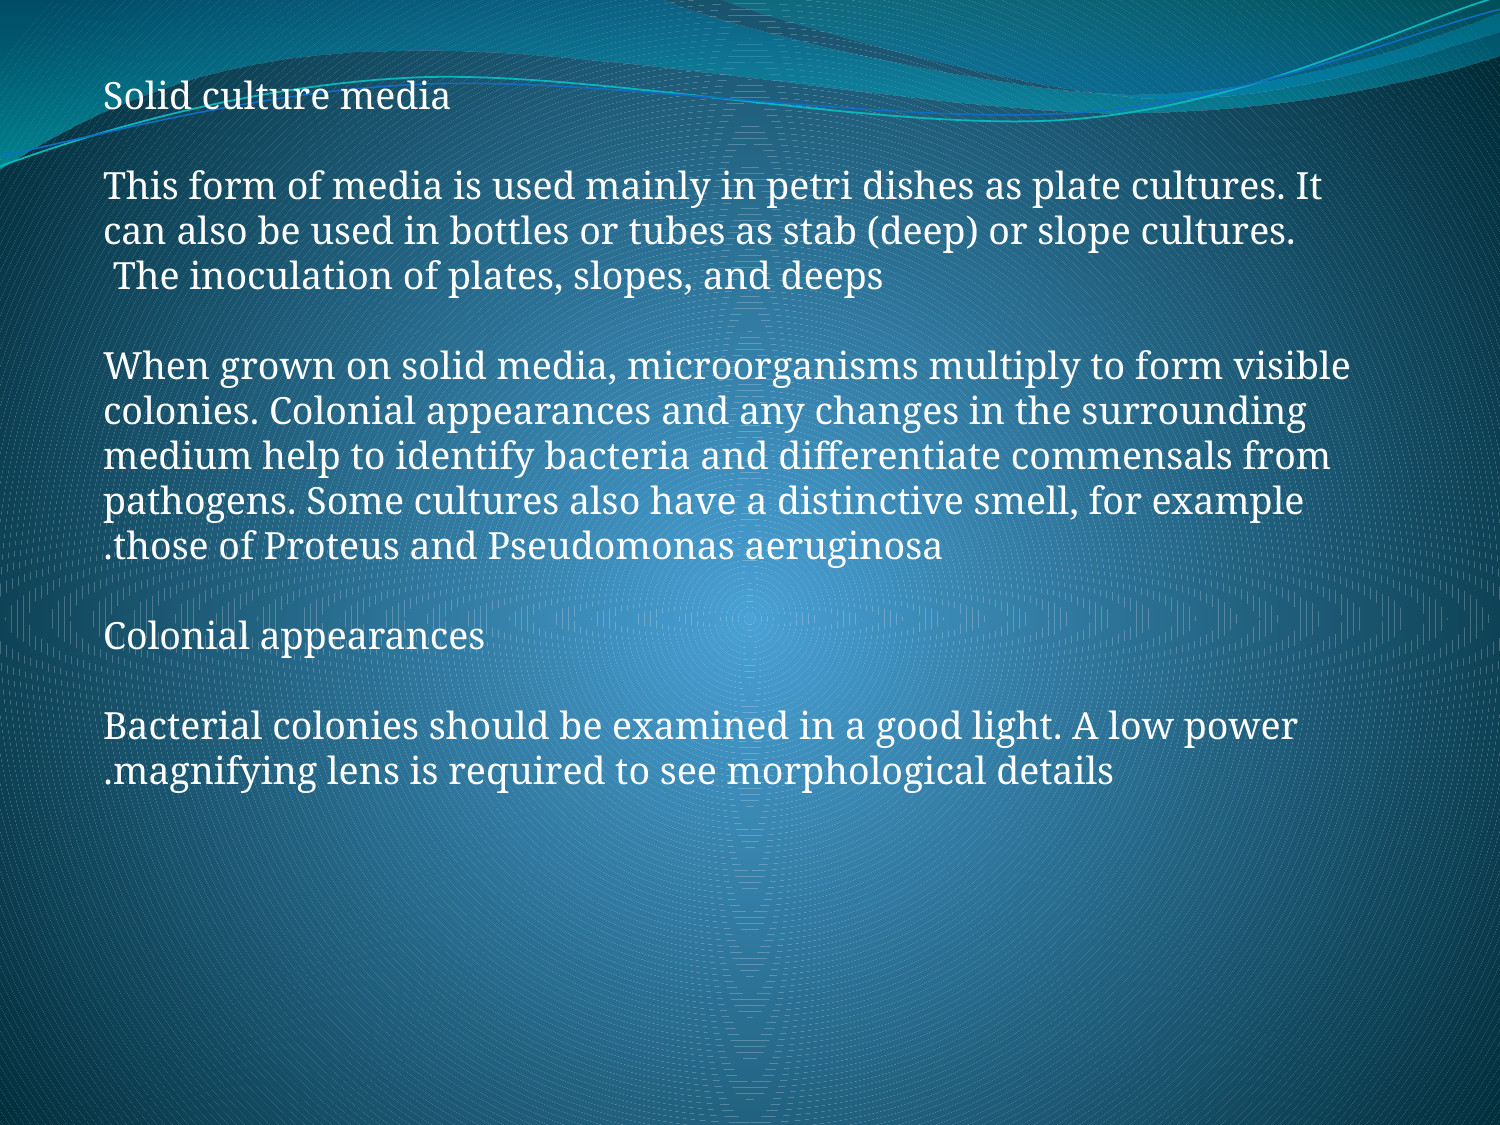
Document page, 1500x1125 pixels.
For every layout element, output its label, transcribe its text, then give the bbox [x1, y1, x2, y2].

text_box Solid culture media This form of media is used mainly in petri dishes as plate cultures. It can also be used in bottles or tubes as stab (deep) or slope cultures. The inoculation of plates, slopes, and deeps When grown on solid media, microorganisms multiply to form visible colonies. Colonial appearances and any changes in the surrounding medium help to identify bacteria and differentiate commensals from pathogens. Some cultures also have a distinctive smell, for example those of Proteus and Pseudomonas aeruginosa. Colonial appearances Bacterial colonies should be examined in a good light. A low power magnifying lens is required to see morphological details. [88, 64, 1376, 845]
